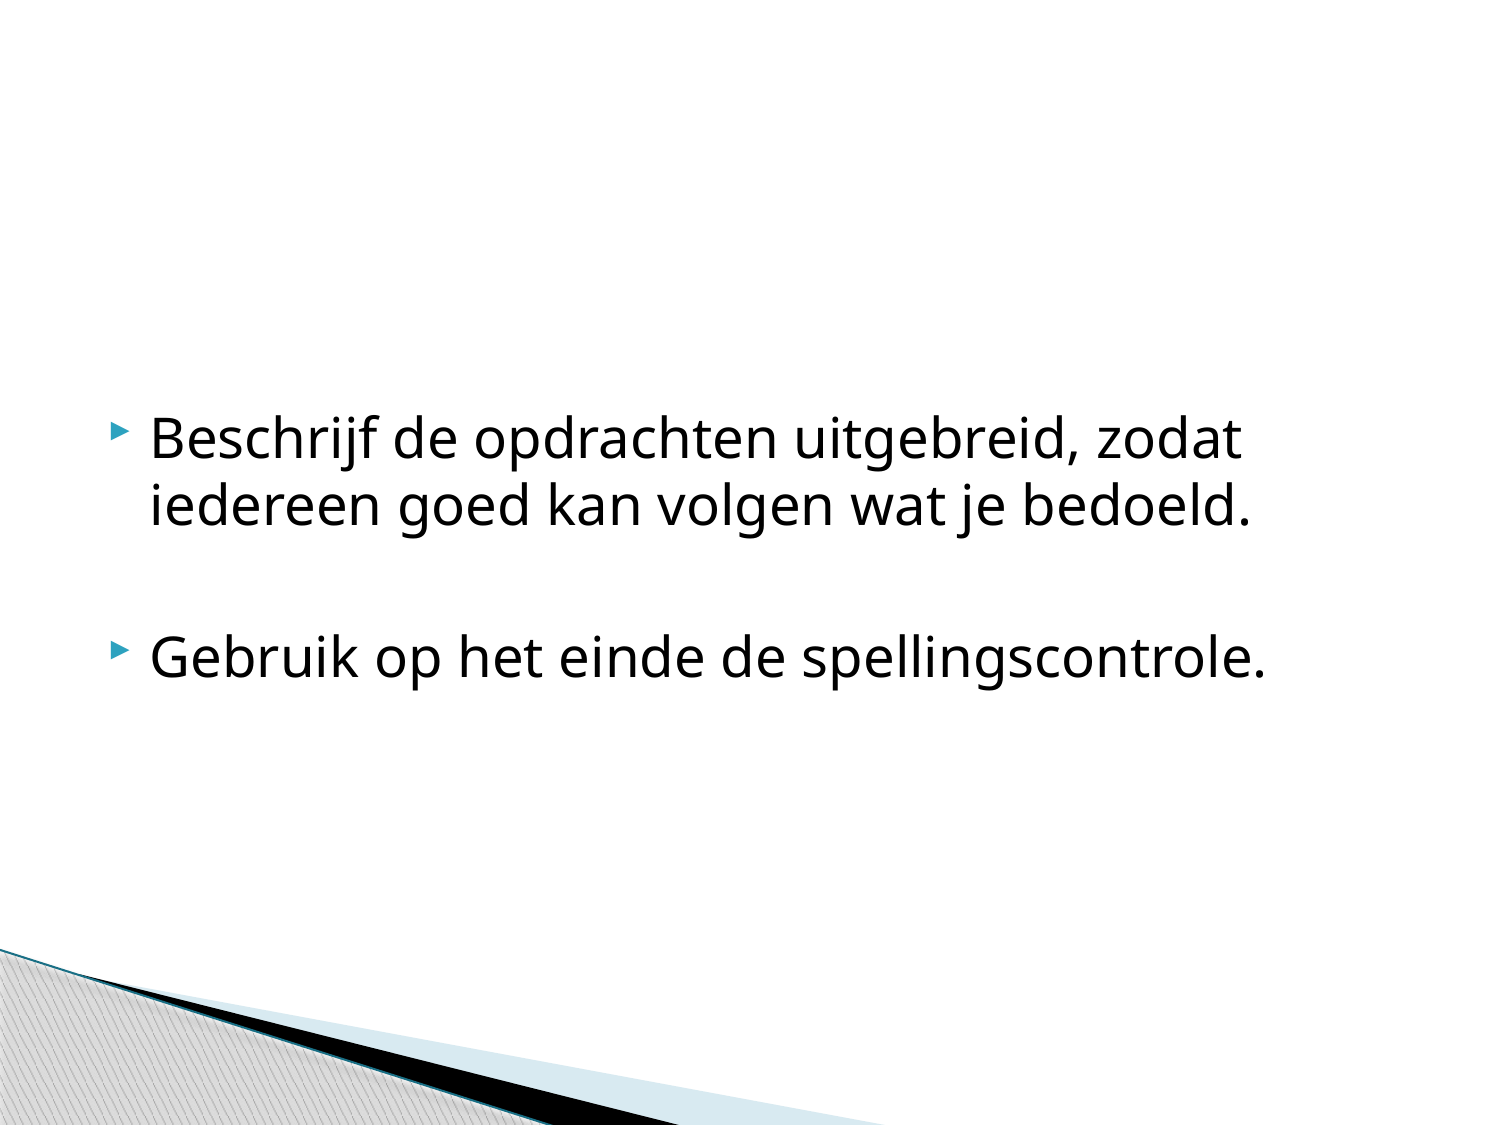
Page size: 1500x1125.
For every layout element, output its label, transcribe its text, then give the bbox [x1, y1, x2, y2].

list Beschrijf de opdrachten uitgebreid, zodat iedereen goed kan volgen wat je bedoeld. Gebruik op het einde de spellingscontrole. [75, 243, 1425, 986]
